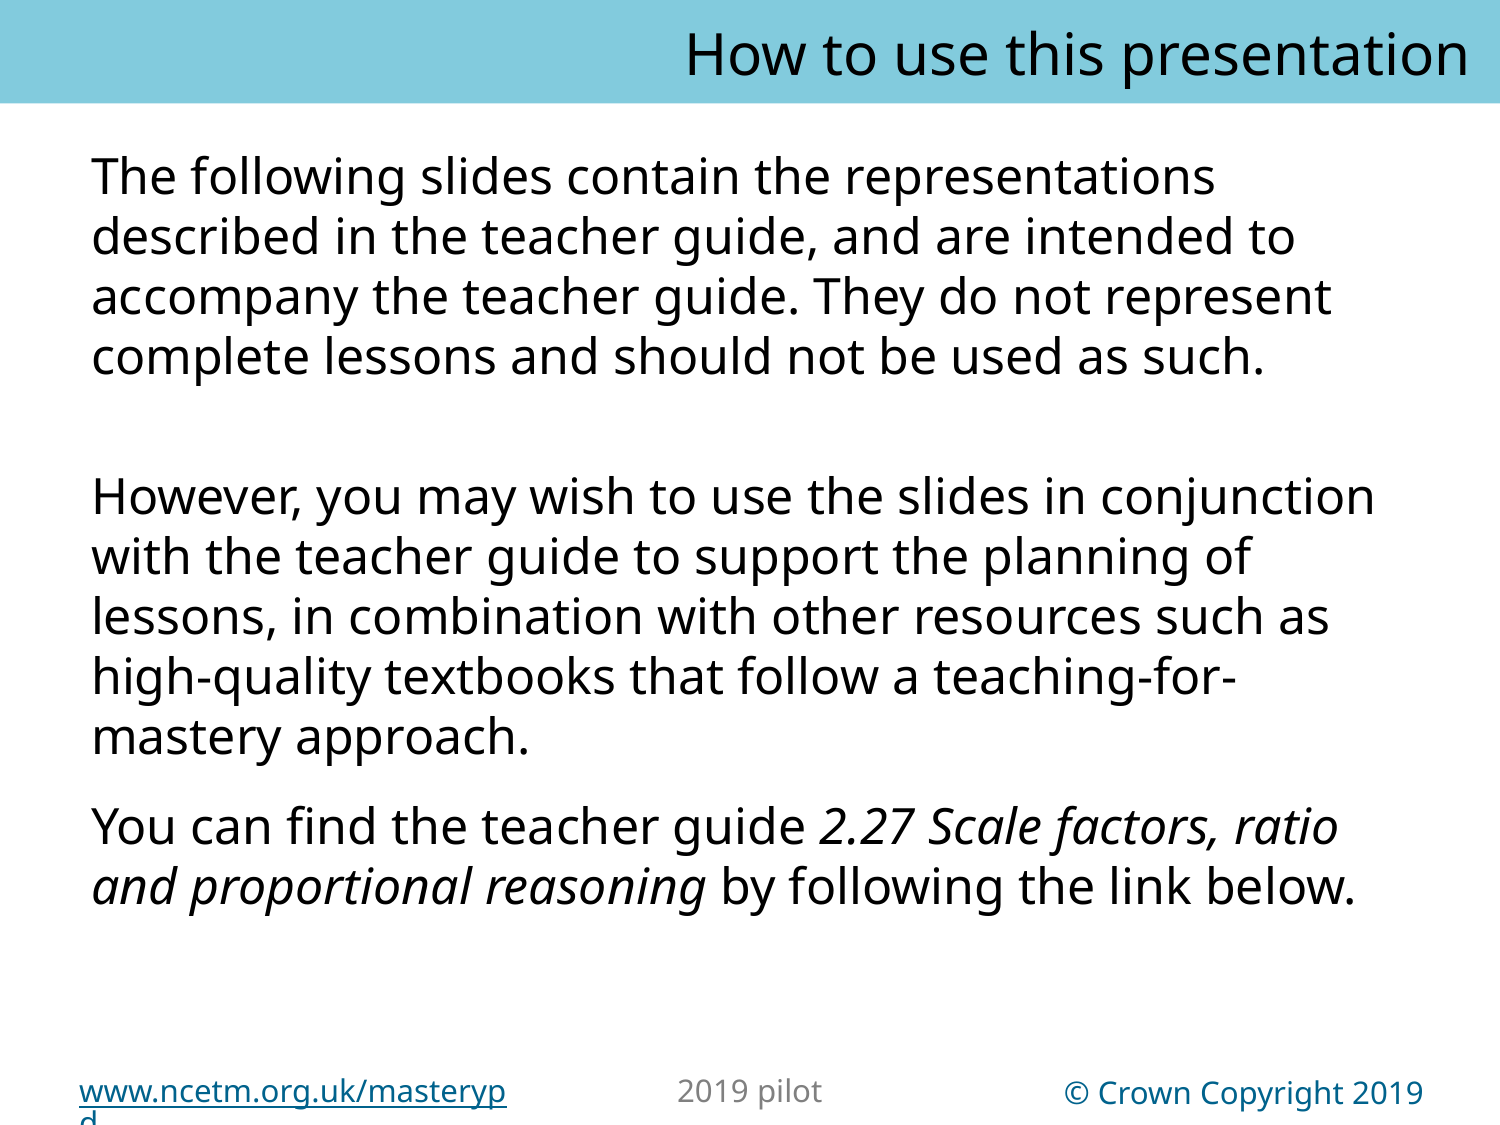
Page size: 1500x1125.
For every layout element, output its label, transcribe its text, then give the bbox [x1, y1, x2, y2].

list You can find the teacher guide 2.27 Scale factors, ratio and proportional reasoning by following the link below. [76, 786, 1424, 972]
list How to use this presentation [0, 0, 1500, 104]
